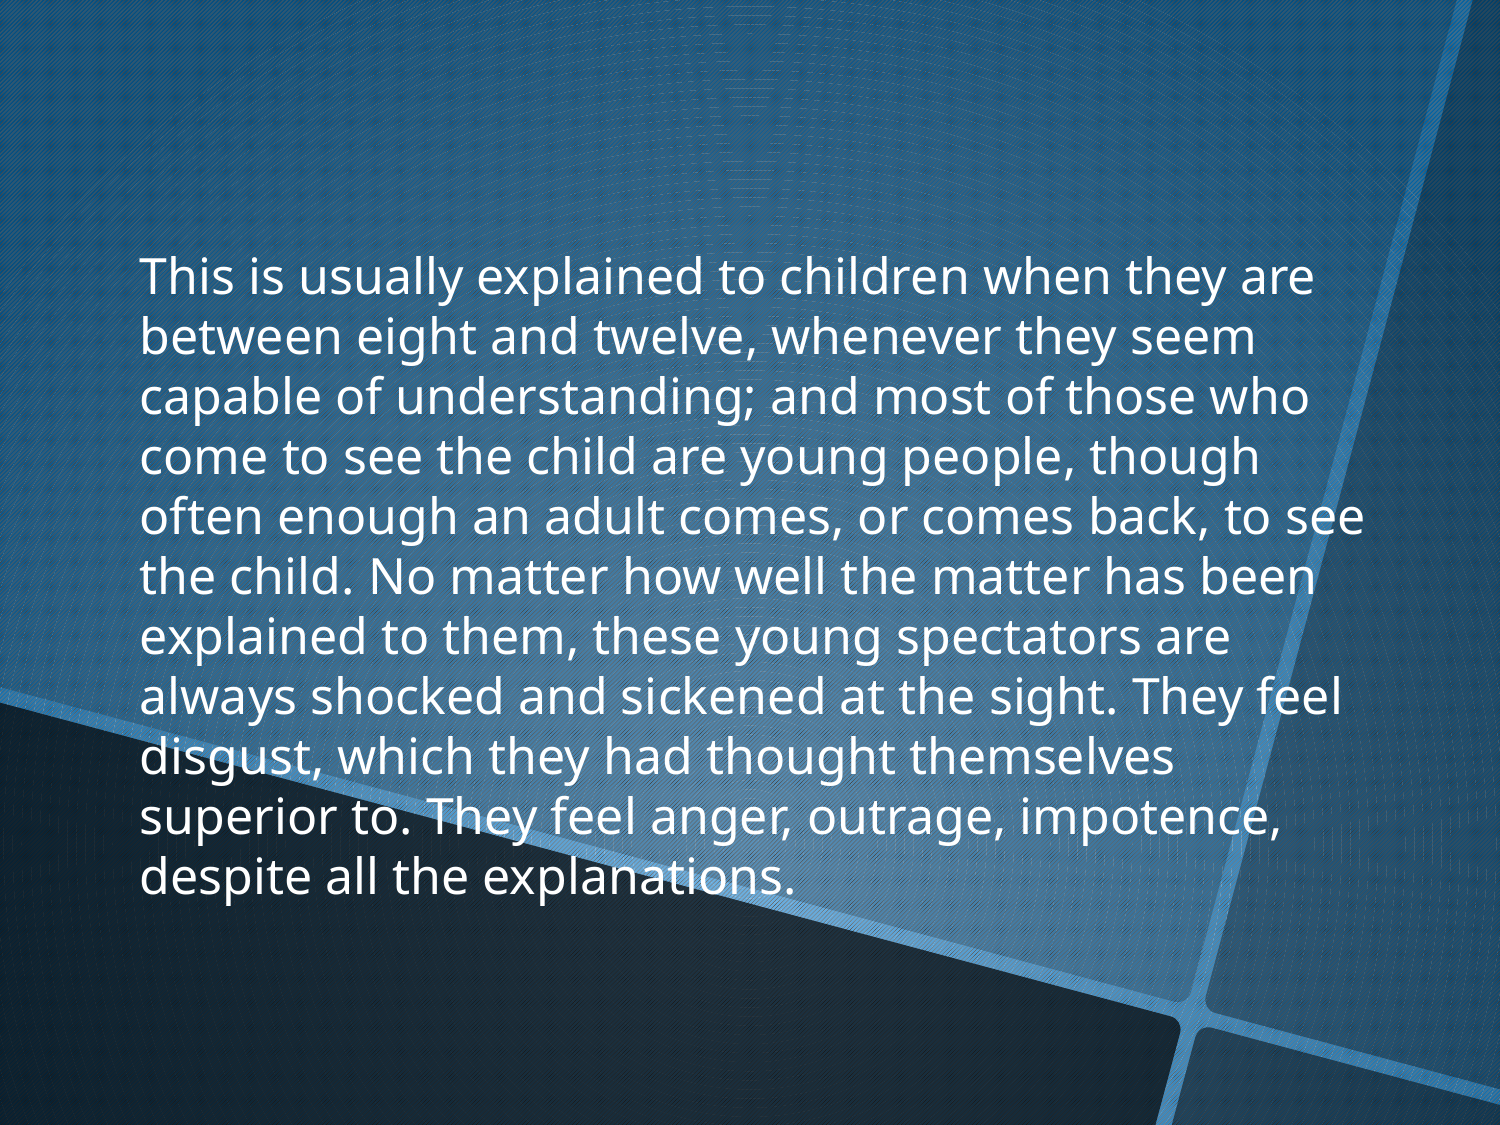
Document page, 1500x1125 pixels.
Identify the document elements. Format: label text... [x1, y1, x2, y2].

text_box This is usually explained to children when they are between eight and twelve, whenever they seem capable of understanding; and most of those who come to see the child are young people, though often enough an adult comes, or comes back, to see the child. No matter how well the matter has been explained to them, these young spectators are always shocked and sickened at the sight. They feel disgust, which they had thought themselves superior to. They feel anger, outrage, impotence, despite all the explanations. [124, 237, 1388, 913]
